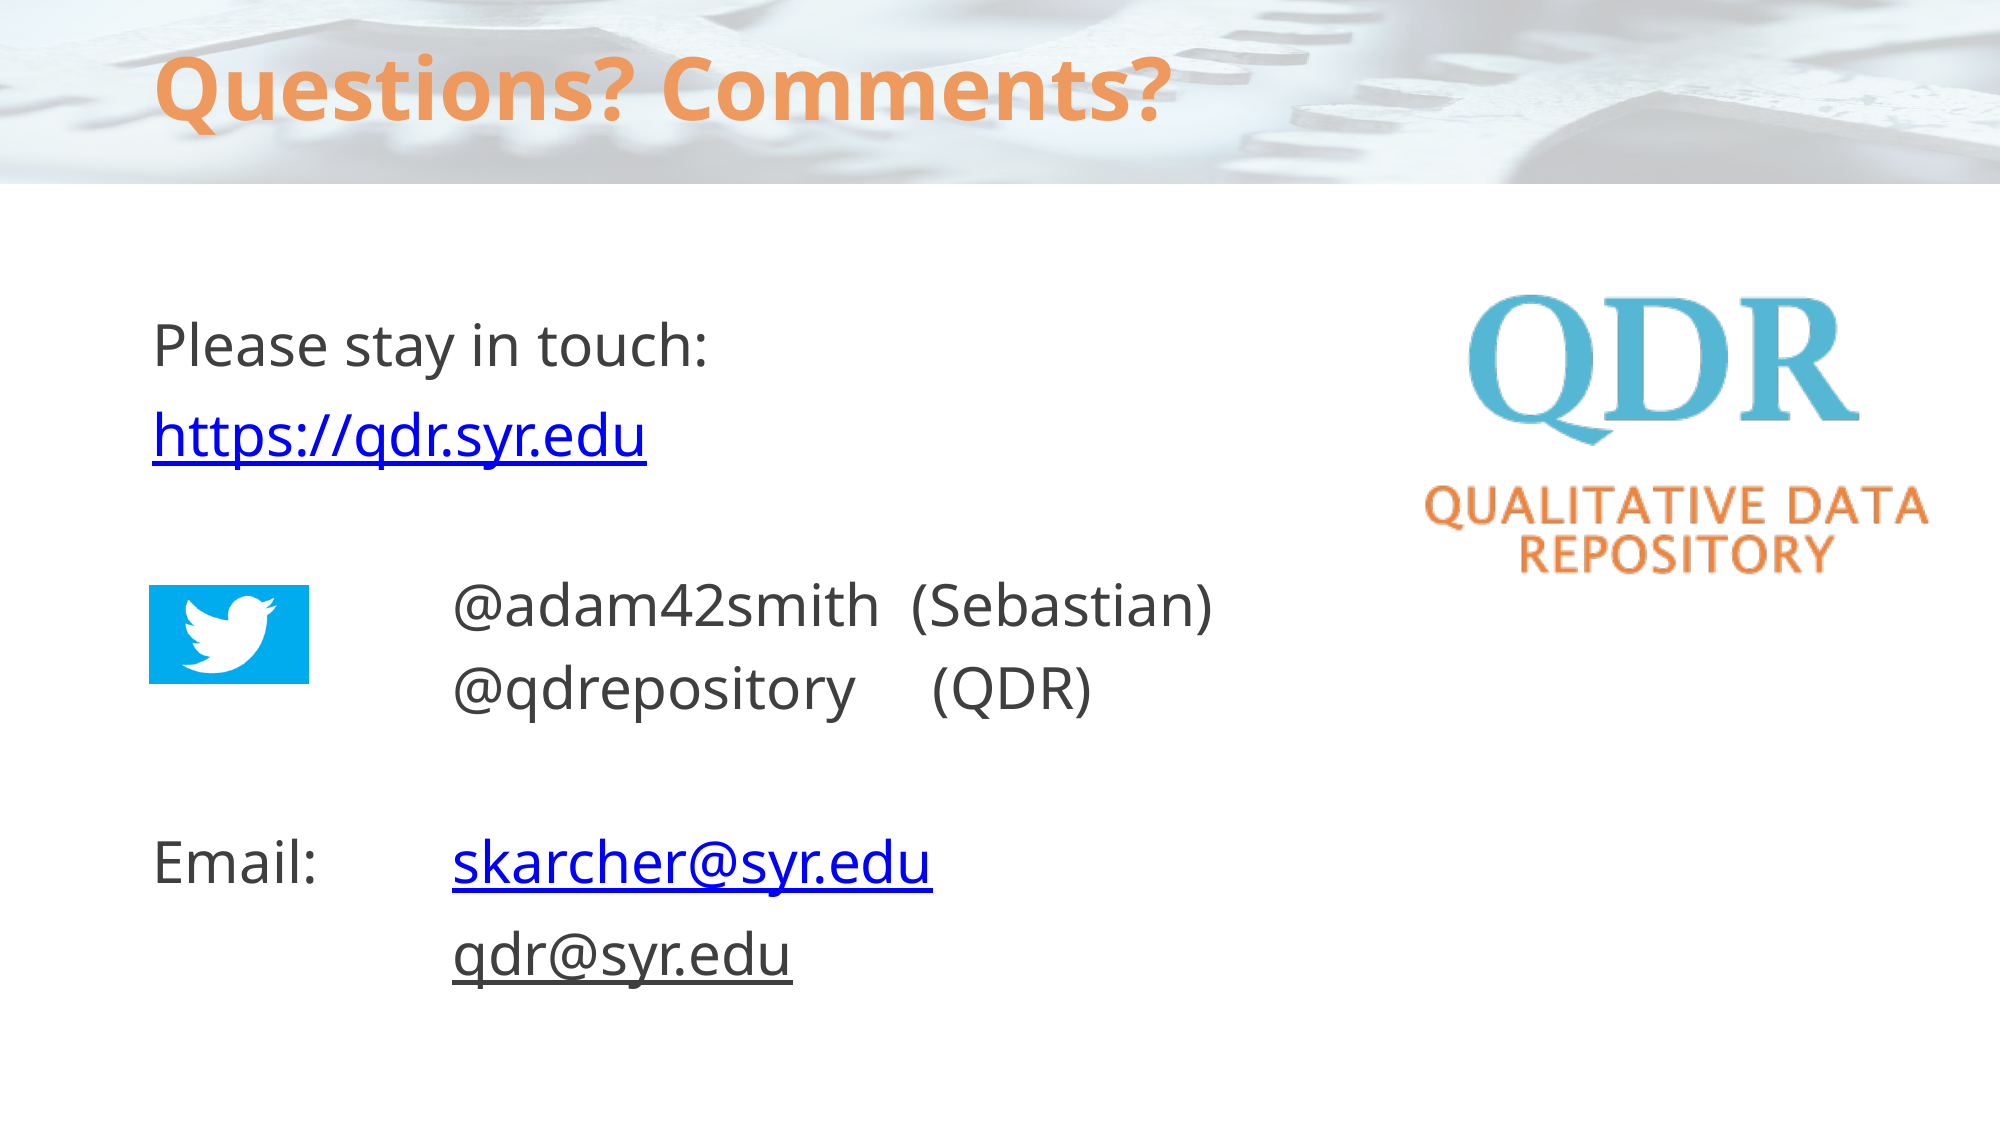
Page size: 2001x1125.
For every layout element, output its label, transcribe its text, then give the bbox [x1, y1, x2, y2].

list Please stay in touch: https://qdr.syr.edu @adam42smith (Sebastian) @qdrepository (QDR) Email: skarcher@syr.edu qdr@syr.edu [137, 308, 1863, 1023]
picture [185, 596, 274, 673]
picture [1342, 233, 2000, 635]
title Questions? Comments? [137, 29, 1863, 155]
